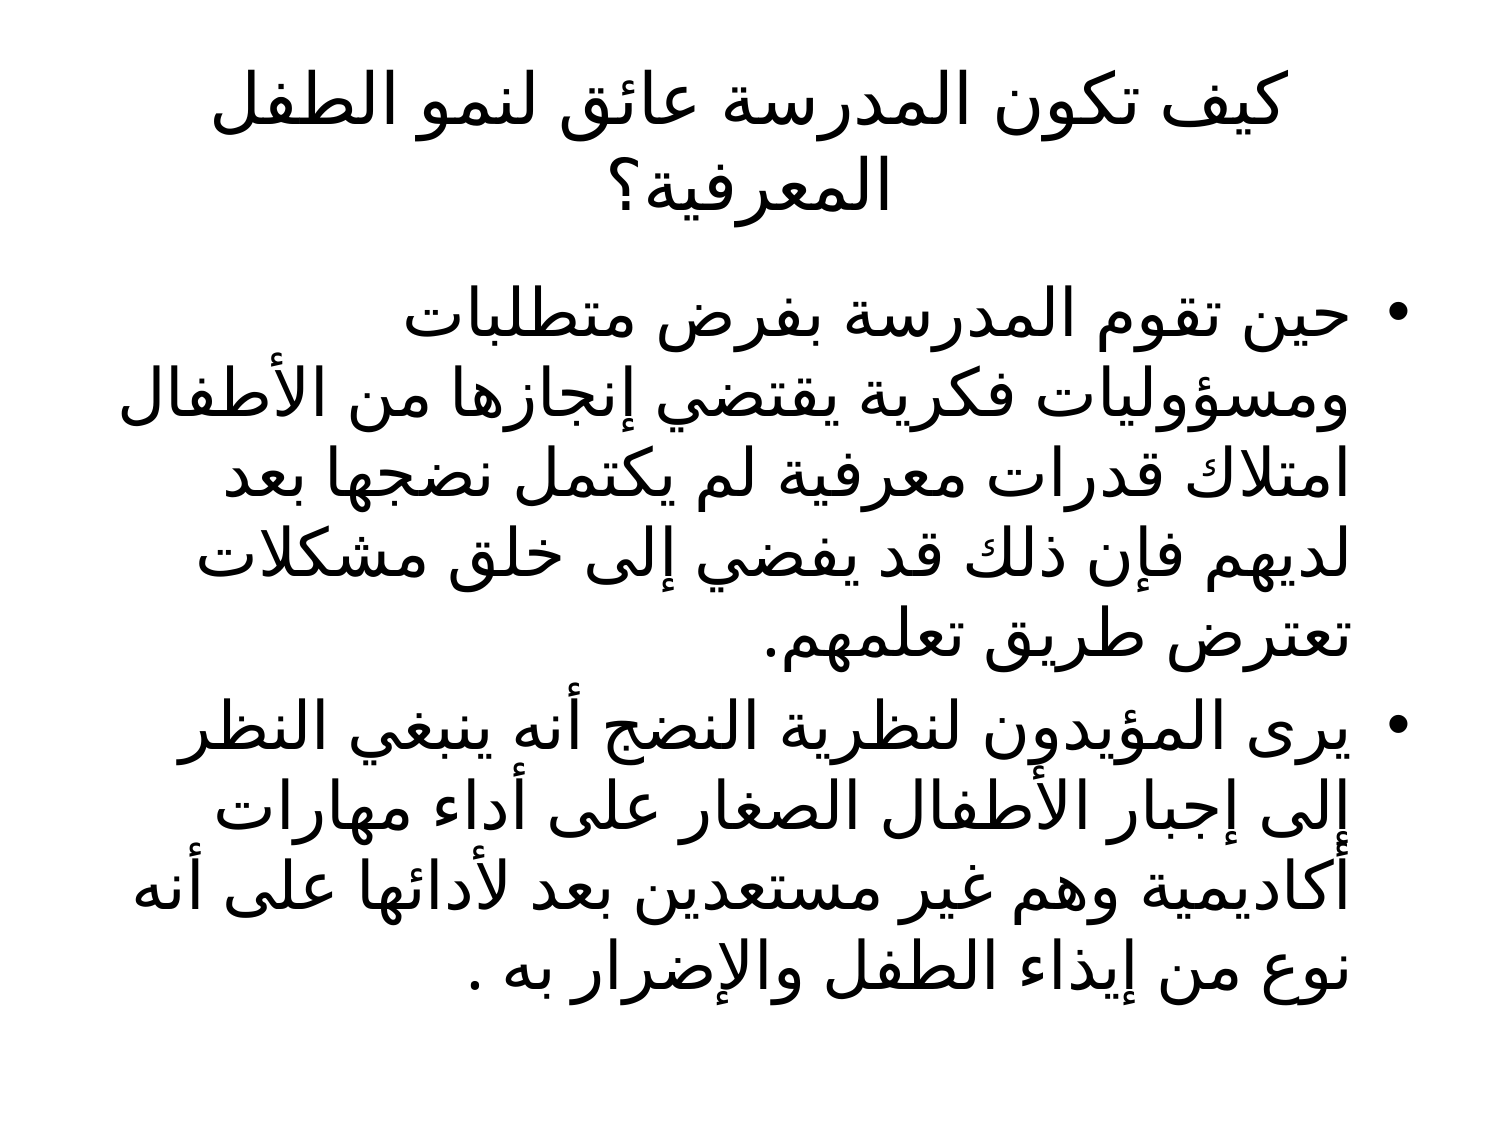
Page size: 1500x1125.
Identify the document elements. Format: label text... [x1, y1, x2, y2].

title كيف تكون المدرسة عائق لنمو الطفل المعرفية؟ [75, 45, 1425, 233]
list حين تقوم المدرسة بفرض متطلبات ومسؤوليات فكرية يقتضي إنجازها من الأطفال امتلاك قدرات معرفية لم يكتمل نضجها بعد لديهم فإن ذلك قد يفضي إلى خلق مشكلات تعترض طريق تعلمهم. يرى المؤيدون لنظرية النضج أنه ينبغي النظر إلى إجبار الأطفال الصغار على أداء مهارات أكاديمية وهم غير مستعدين بعد لأدائها على أنه نوع من إيذاء الطفل والإضرار به . [75, 262, 1425, 1005]
